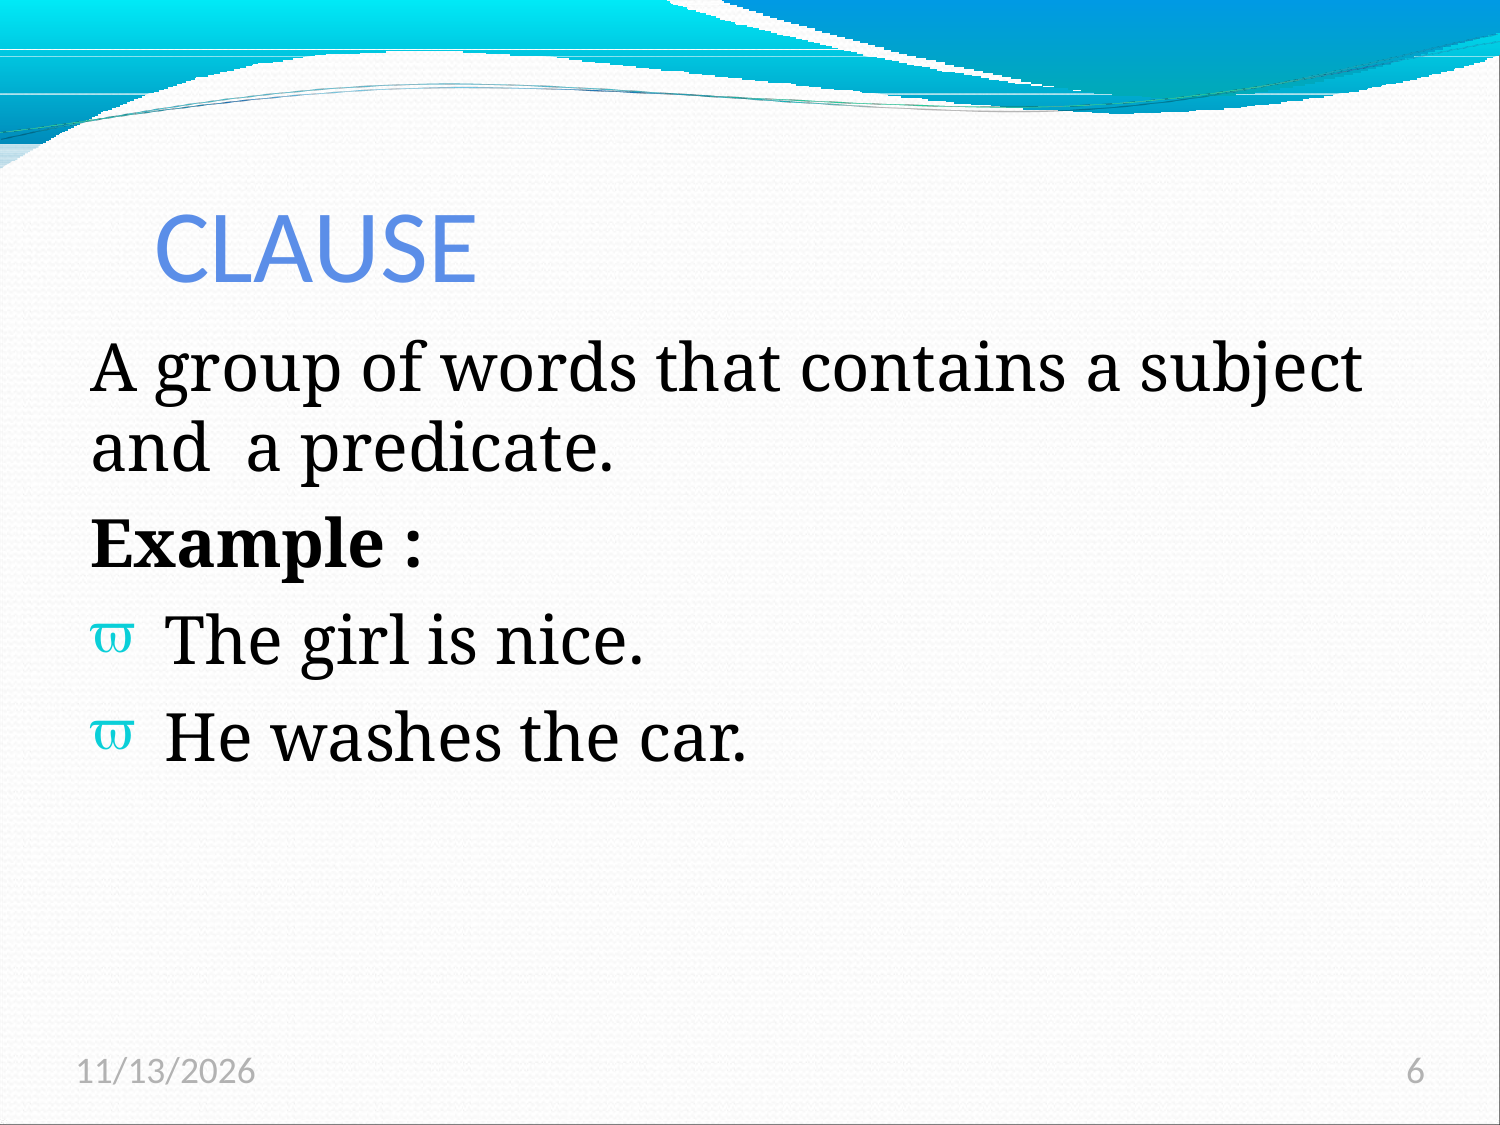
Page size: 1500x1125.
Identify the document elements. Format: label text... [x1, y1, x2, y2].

text_box A group of words that contains a subject and a predicate. Example : The girl is nice. He washes the car. [85, 322, 1384, 775]
picture [0, 0, 1500, 1125]
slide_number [75, 1046, 420, 1103]
title CLAUSE [152, 176, 482, 322]
slide_number 6 [1080, 1046, 1425, 1103]
